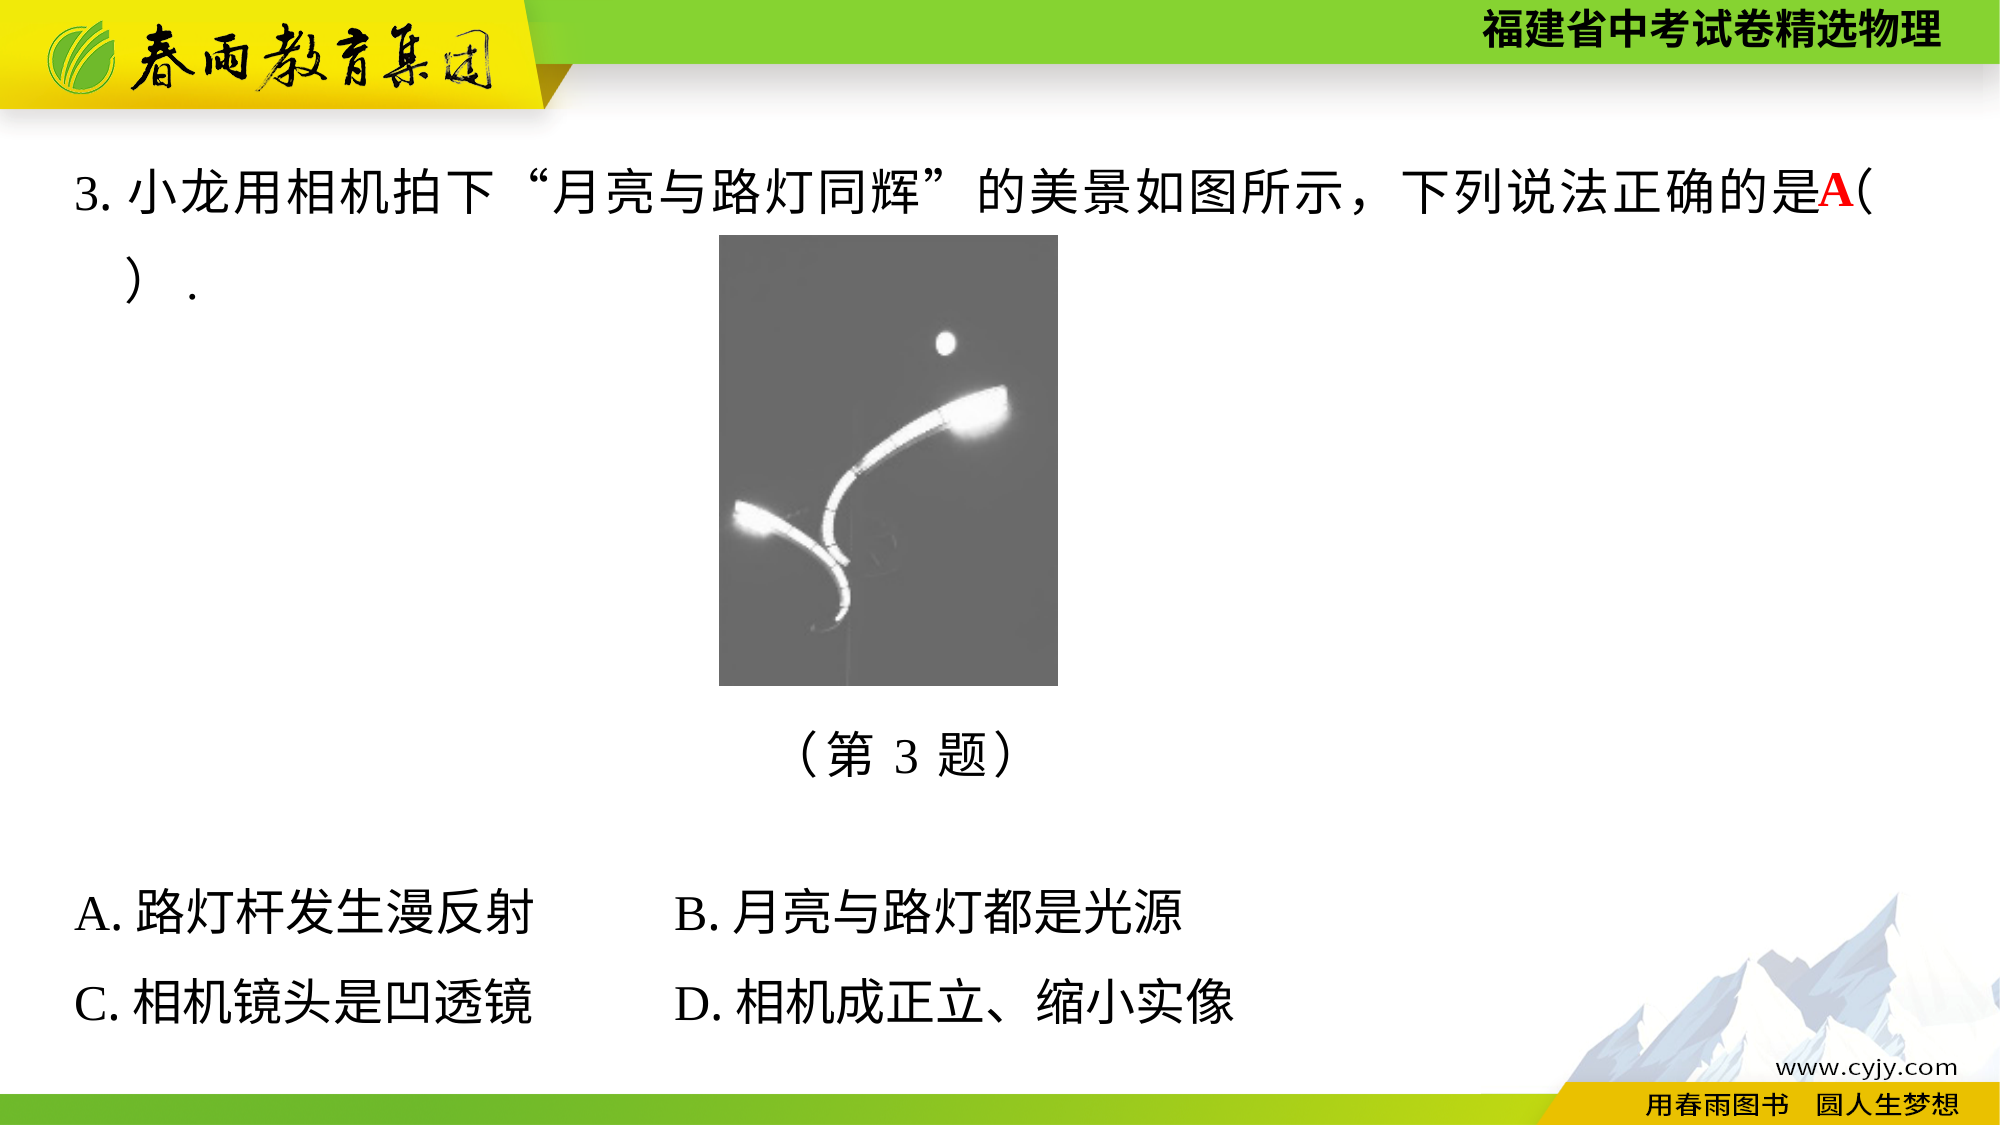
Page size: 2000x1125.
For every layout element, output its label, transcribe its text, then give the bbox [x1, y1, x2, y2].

picture [0, 0, 2000, 1125]
list 3.小龙用相机拍下“月亮与路灯同辉”的美景如图所示，下列说法正确的是（ ）. A.路灯杆发生漫反射 B.月亮与路灯都是光源 C.相机镜头是凹透镜 D.相机成正立、缩小实像 [59, 122, 1944, 956]
text_box A [1803, 148, 1868, 224]
text_box （第3题） [754, 693, 1059, 791]
